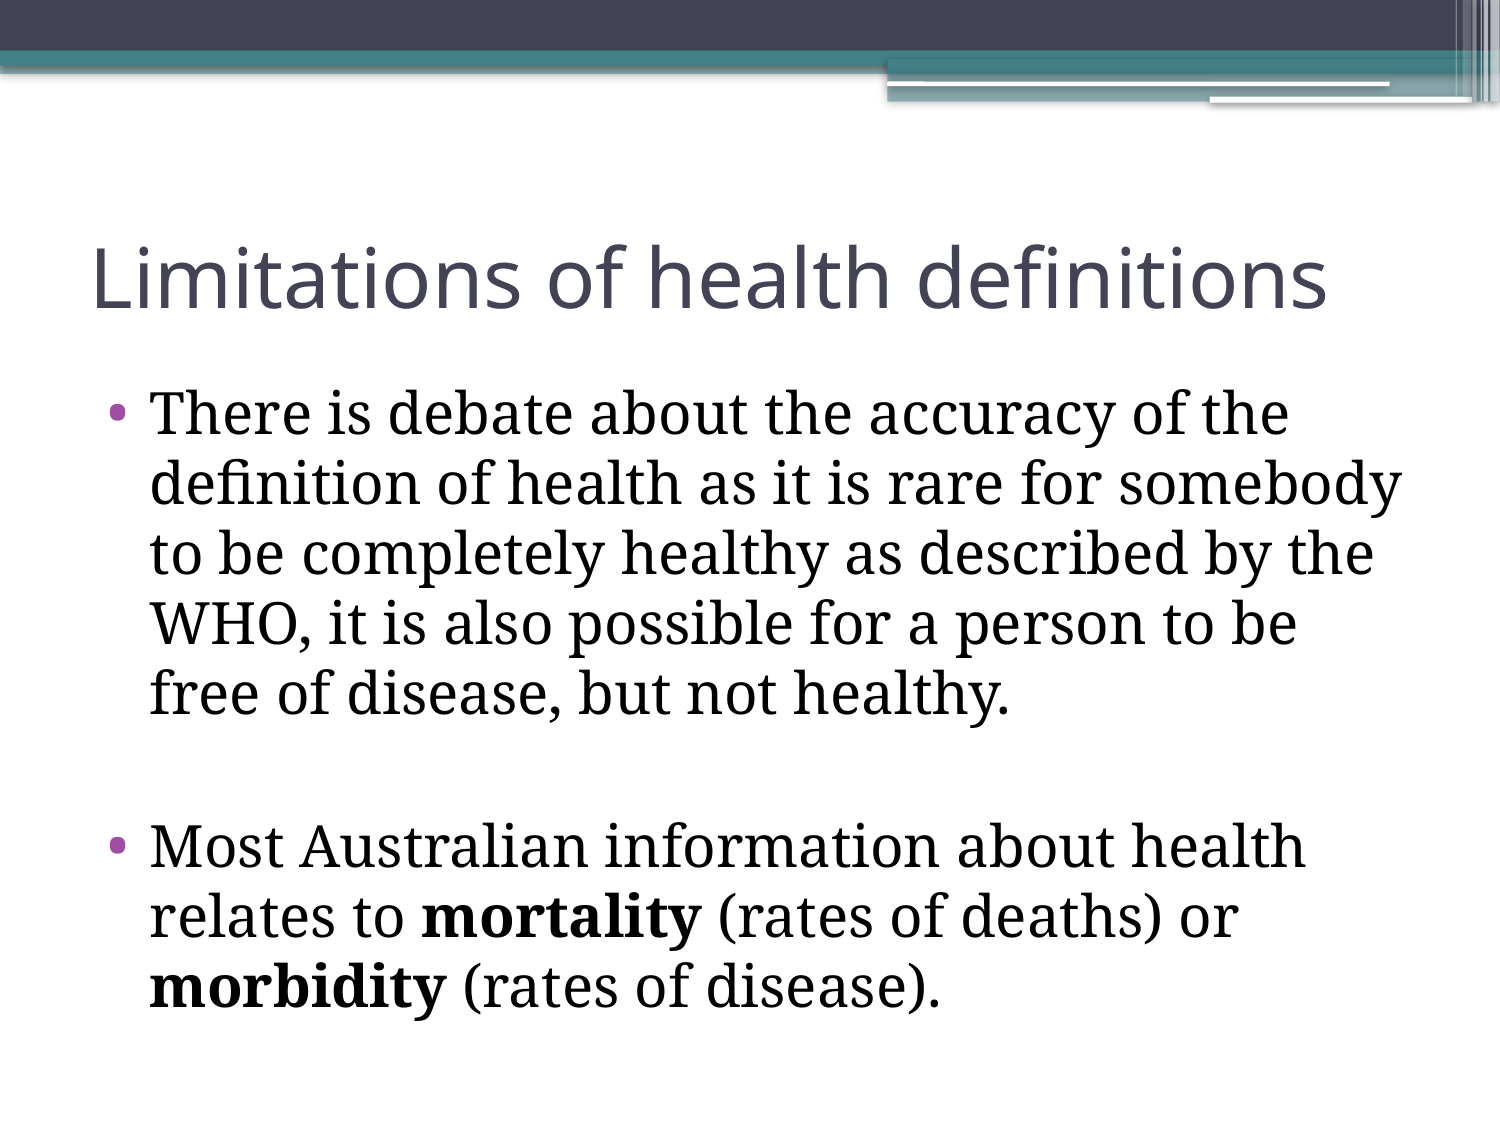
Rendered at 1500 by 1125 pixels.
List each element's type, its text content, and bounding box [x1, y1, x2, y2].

list There is debate about the accuracy of the definition of health as it is rare for somebody to be completely healthy as described by the WHO, it is also possible for a person to be free of disease, but not healthy. Most Australian information about health relates to mortality (rates of deaths) or morbidity (rates of disease). [75, 368, 1425, 1079]
title Limitations of health definitions [75, 187, 1425, 363]
